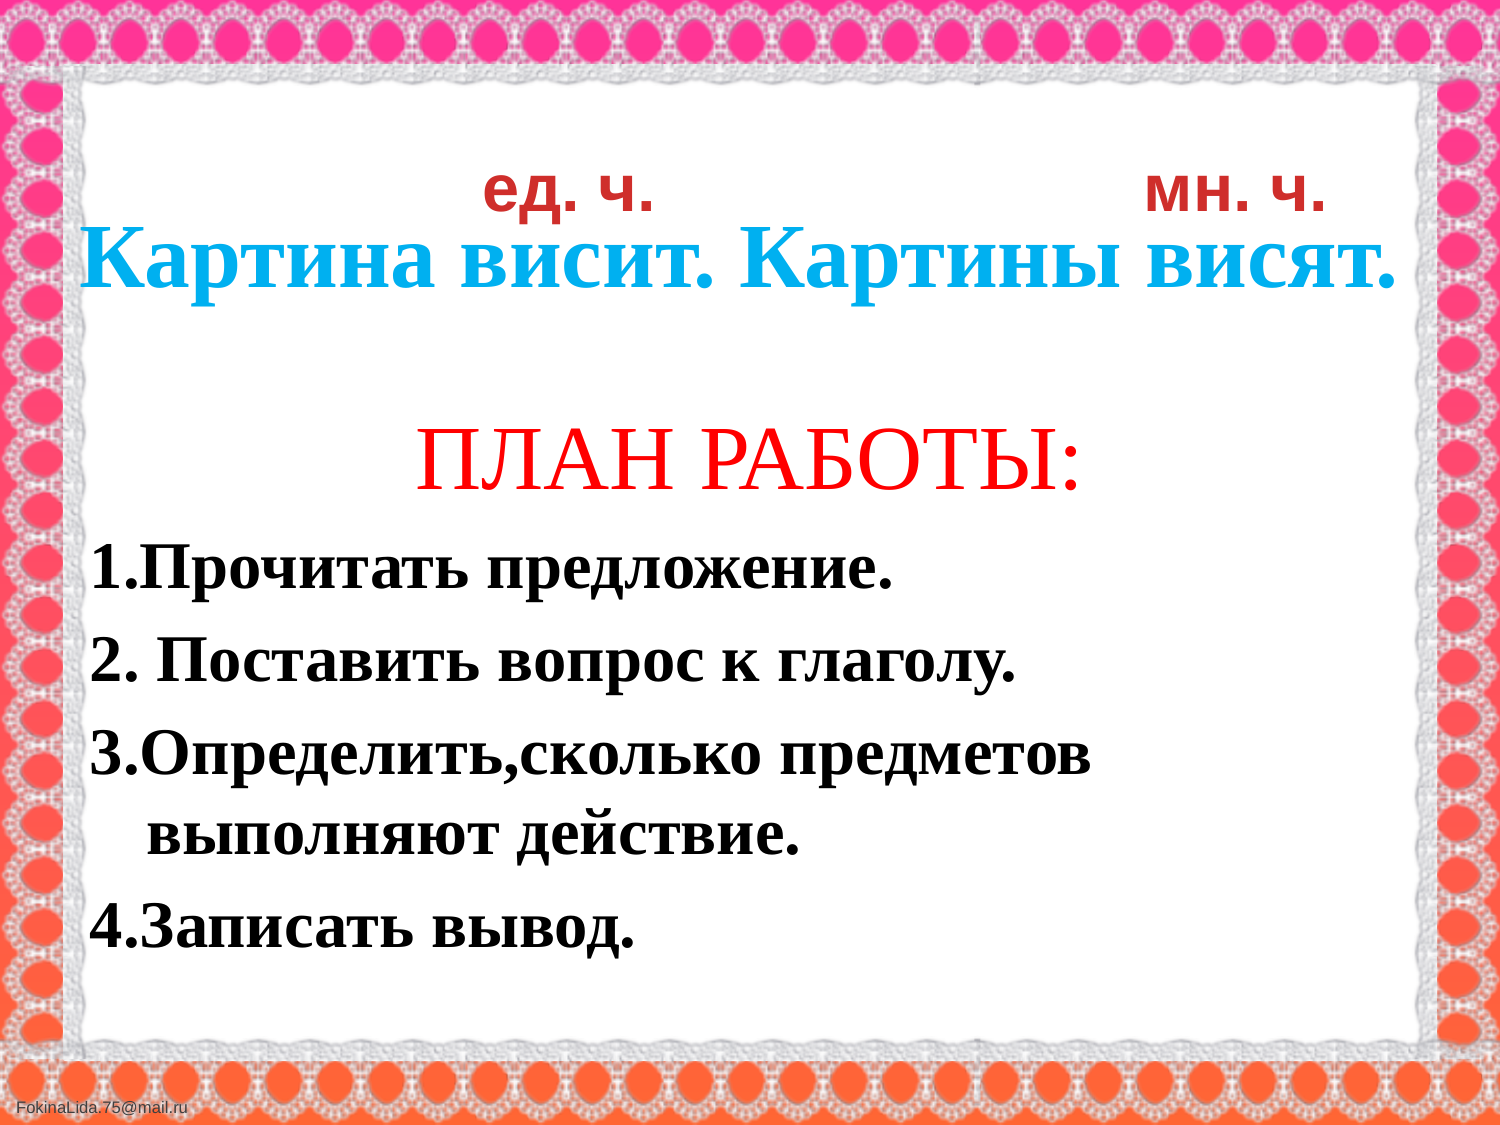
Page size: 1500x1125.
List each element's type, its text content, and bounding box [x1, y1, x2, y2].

list ПЛАН РАБОТЫ: 1.Прочитать предложение. 2. Поставить вопрос к глаголу. 3.Определить,сколько предметов выполняют действие. 4.Записать вывод. [75, 262, 1425, 1005]
text_box мн. ч. [1128, 137, 1343, 233]
text_box ед. ч. [467, 137, 672, 233]
title Картина висит. Картины висят. [64, 78, 1437, 266]
picture [0, 0, 1500, 1125]
